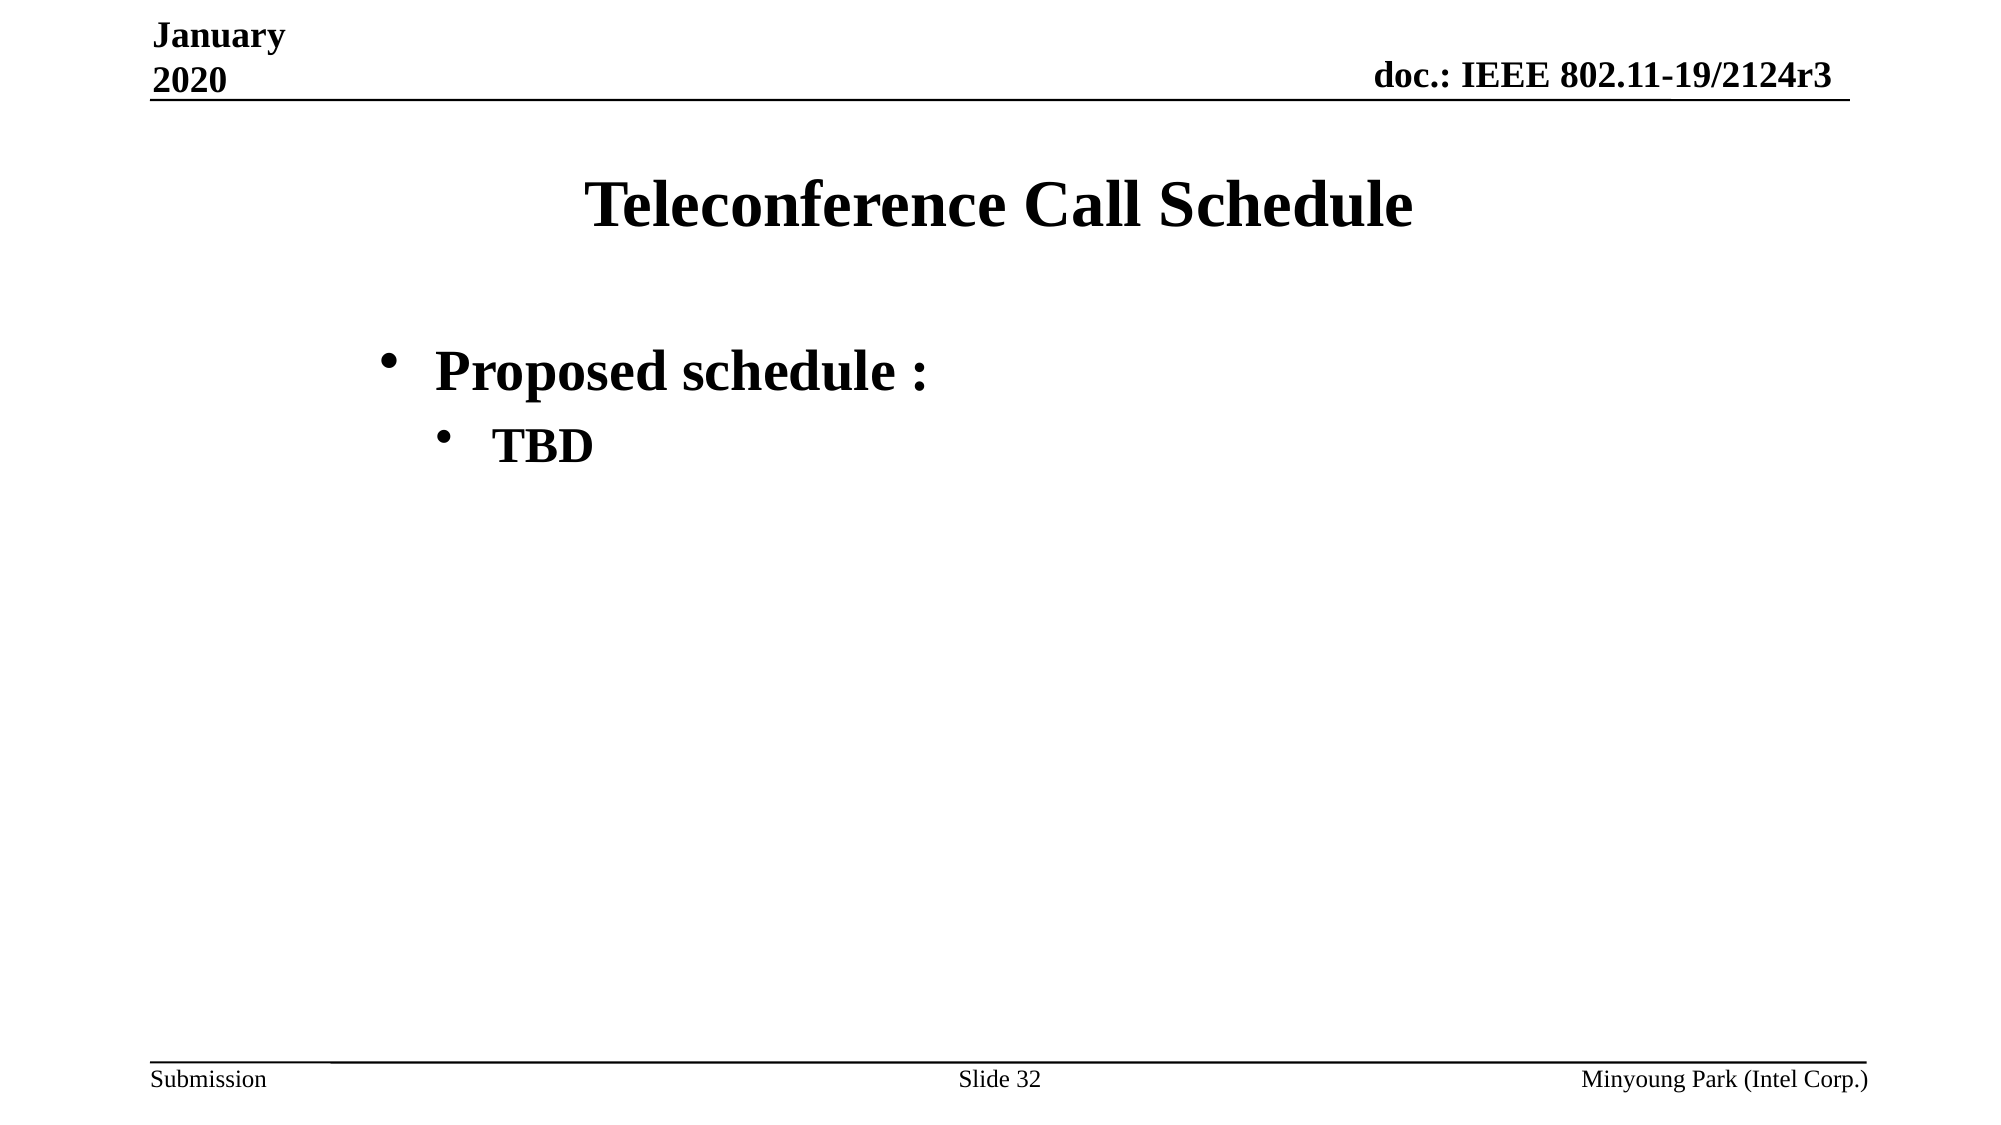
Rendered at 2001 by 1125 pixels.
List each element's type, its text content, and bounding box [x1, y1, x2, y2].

list Proposed schedule : TBD [364, 324, 1638, 1000]
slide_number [152, 54, 347, 101]
footer Minyoung Park (Intel Corp.) [1266, 1061, 1869, 1093]
slide_number Slide 32 [957, 1061, 1042, 1093]
title Teleconference Call Schedule [150, 112, 1850, 288]
